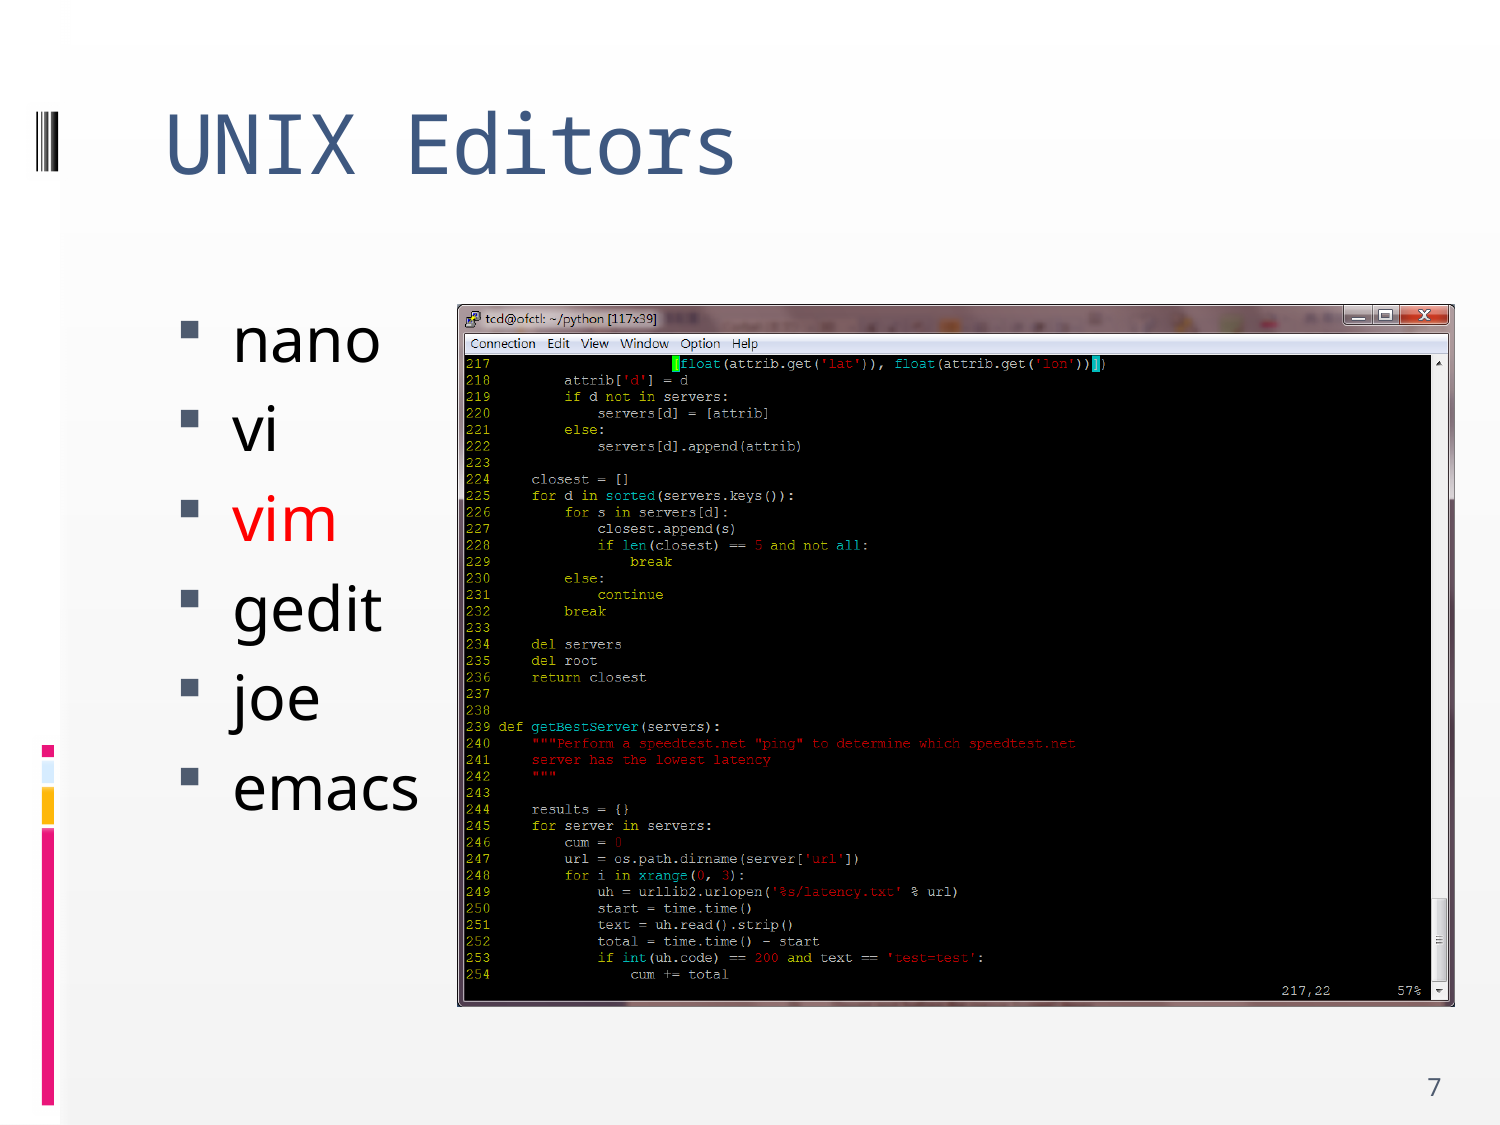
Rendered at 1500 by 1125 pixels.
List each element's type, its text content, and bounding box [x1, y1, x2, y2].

picture [456, 304, 1455, 1007]
list nano vi vim gedit joe emacs [150, 292, 1425, 1043]
title UNIX Editors [150, 83, 1425, 234]
slide_number 7 [1412, 1052, 1488, 1113]
